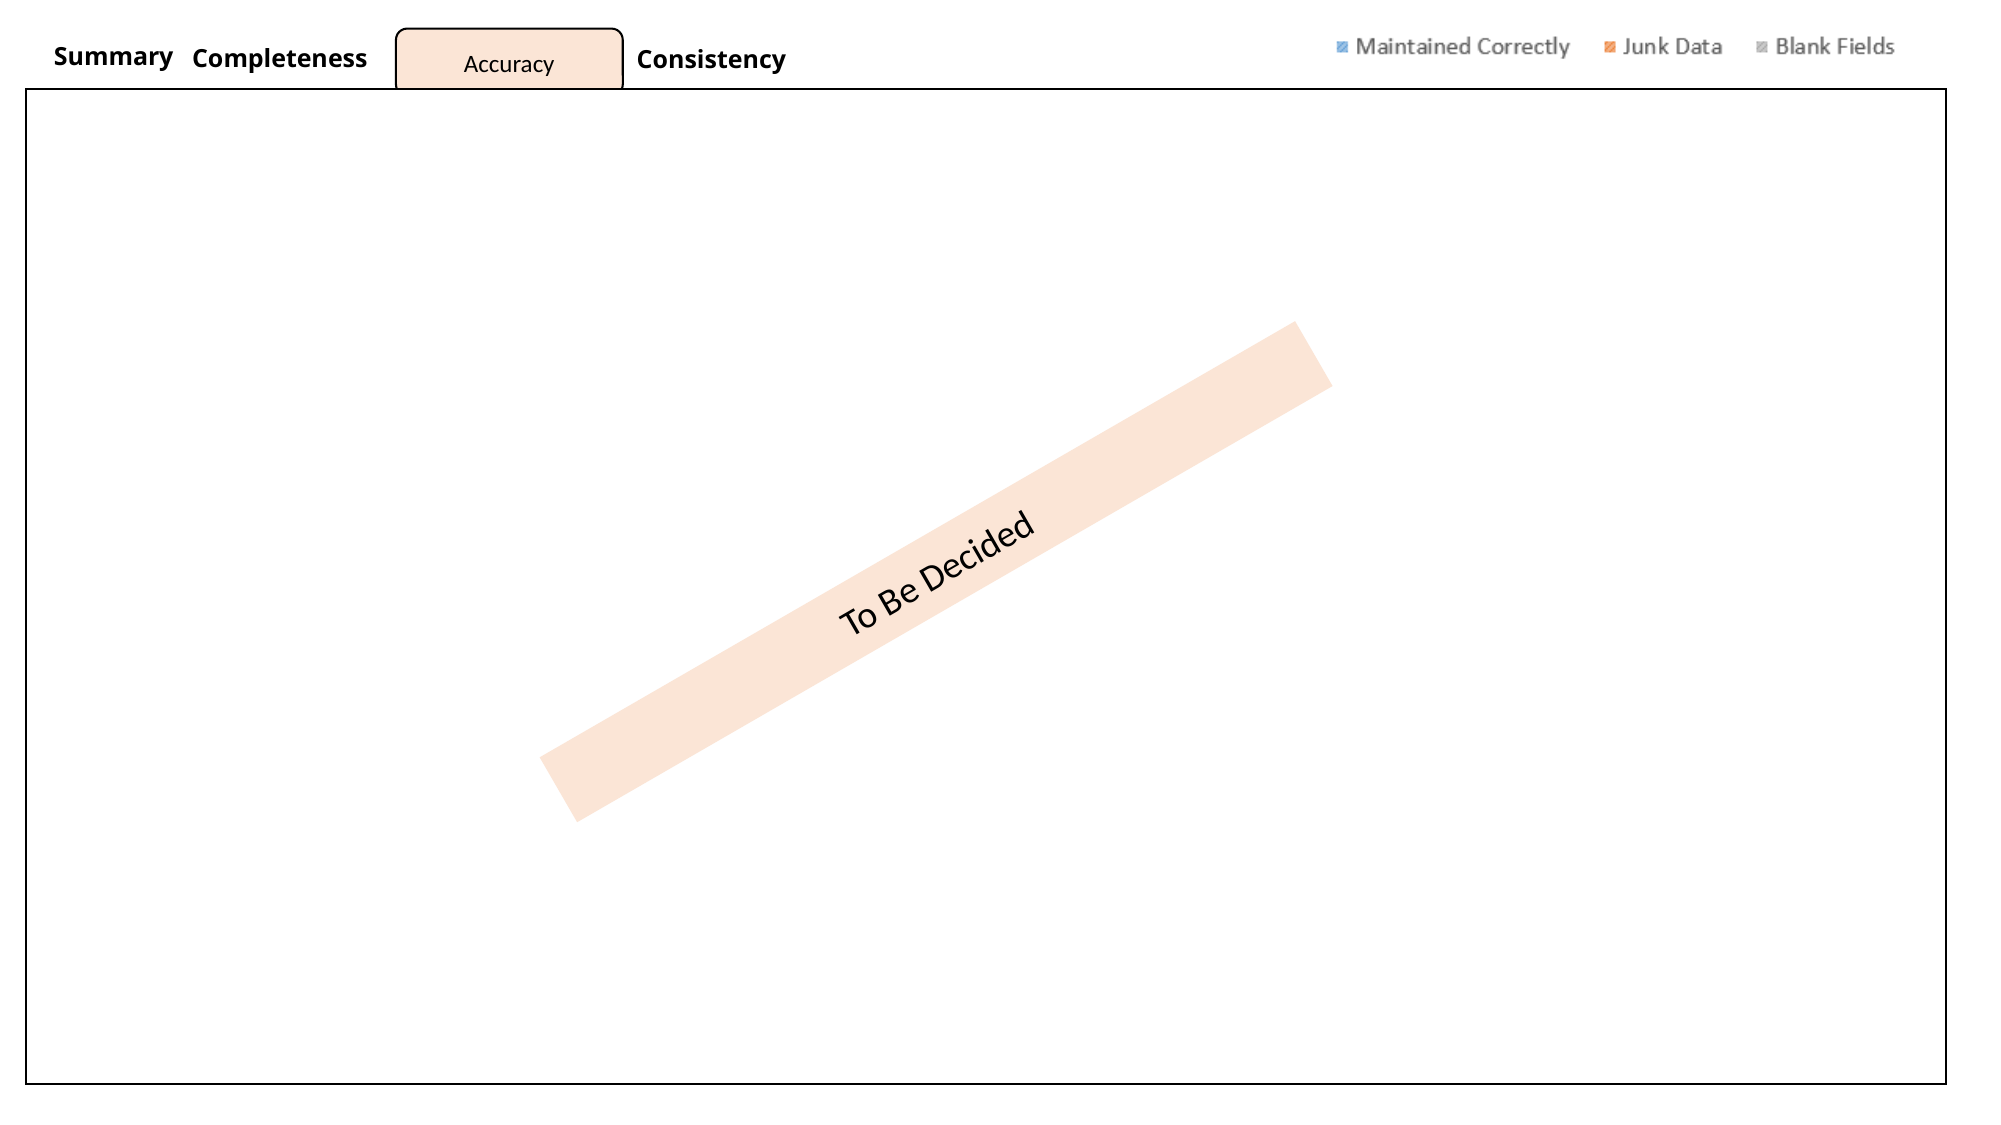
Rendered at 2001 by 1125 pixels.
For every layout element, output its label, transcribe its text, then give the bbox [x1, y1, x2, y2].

text_box Completeness [177, 35, 383, 81]
text_box [25, 88, 1947, 1085]
text_box Consistency [621, 36, 802, 81]
picture [1320, 10, 1918, 78]
text_box Summary [39, 33, 189, 79]
text_box To Be Decided [538, 319, 1334, 824]
text_box Accuracy [394, 27, 624, 88]
